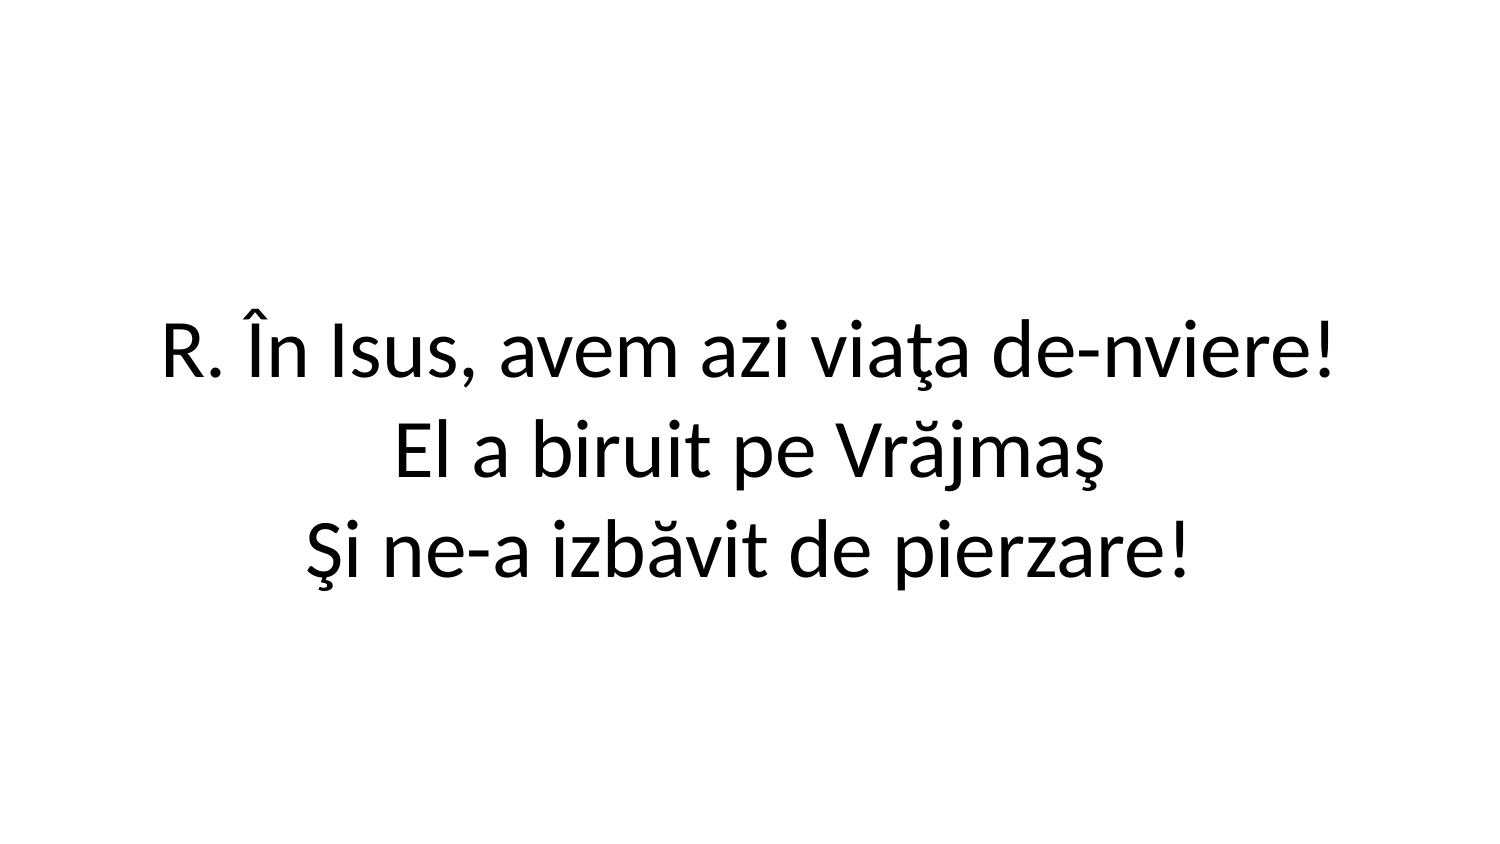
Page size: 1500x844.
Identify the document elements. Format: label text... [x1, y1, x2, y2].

text_box R. În Isus, avem azi viaţa de-nviere! El a biruit pe Vrăjmaş Şi ne-a izbăvit de pierzare! [145, 242, 1355, 602]
